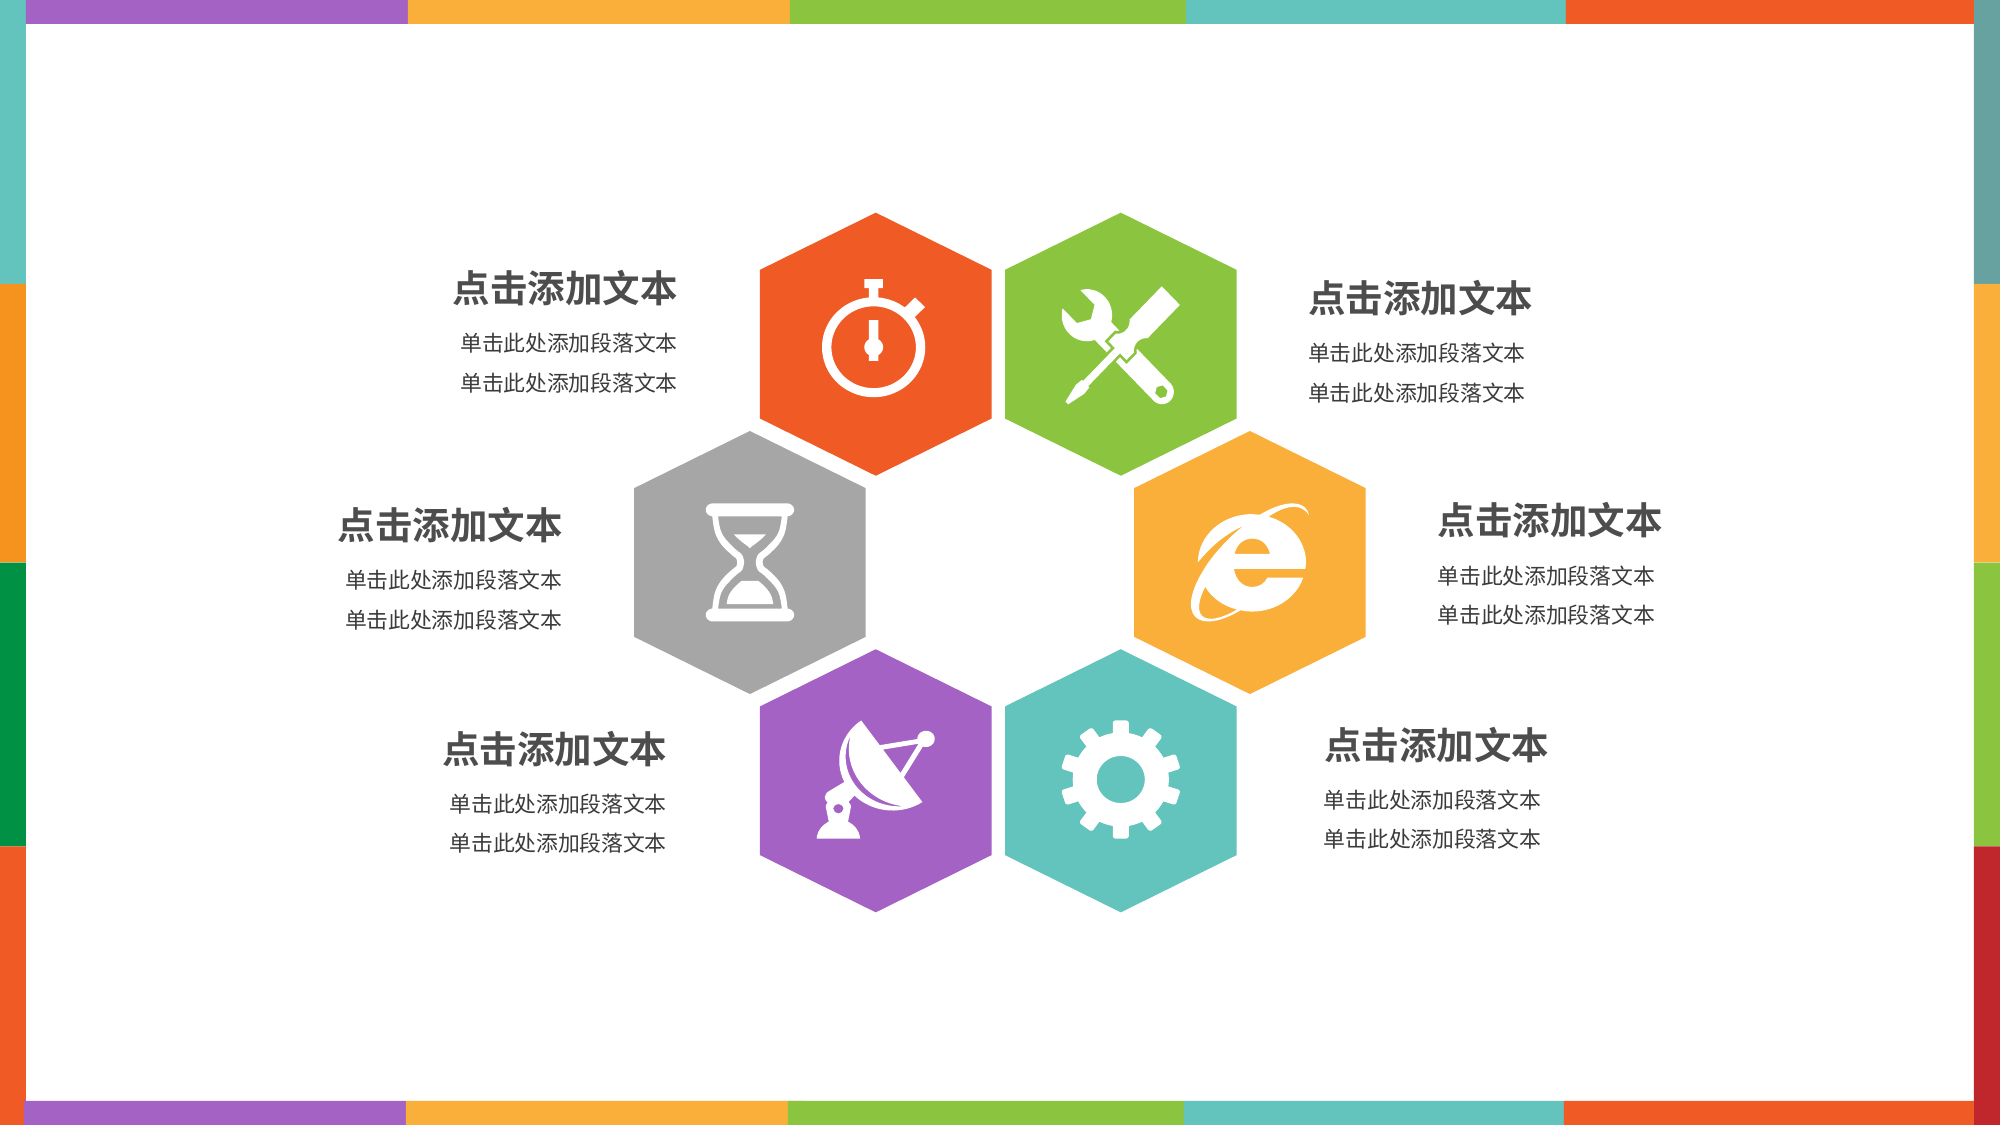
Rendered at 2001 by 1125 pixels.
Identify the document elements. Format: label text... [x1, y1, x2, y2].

text_box [758, 211, 993, 477]
text_box 点击添加文本 [368, 257, 693, 309]
text_box 点击添加文本 [1309, 714, 1634, 765]
text_box [1061, 720, 1180, 839]
text_box [1065, 286, 1180, 405]
text_box [1003, 648, 1238, 914]
text_box [822, 279, 926, 398]
text_box 点击添加文本 [1422, 490, 1747, 541]
text_box 单击此处添加段落文本 单击此处添加段落文本 [1422, 541, 1777, 636]
text_box 单击此处添加段落文本 单击此处添加段落文本 [222, 546, 578, 641]
text_box 点击添加文本 [357, 718, 683, 779]
text_box [815, 719, 936, 840]
text_box 单击此处添加段落文本 单击此处添加段落文本 [1293, 319, 1648, 414]
text_box [633, 429, 867, 696]
text_box 点击添加文本 [252, 494, 578, 546]
text_box 单击此处添加段落文本 单击此处添加段落文本 [1309, 765, 1664, 860]
text_box [1133, 429, 1367, 696]
text_box 单击此处添加段落文本 单击此处添加段落文本 [338, 309, 693, 403]
text_box [1061, 289, 1120, 353]
text_box [1189, 502, 1310, 623]
text_box 单击此处添加段落文本 单击此处添加段落文本 [327, 769, 682, 864]
text_box 点击添加文本 [1293, 267, 1618, 319]
text_box [1003, 211, 1238, 477]
text_box [758, 648, 993, 914]
text_box [705, 503, 795, 622]
